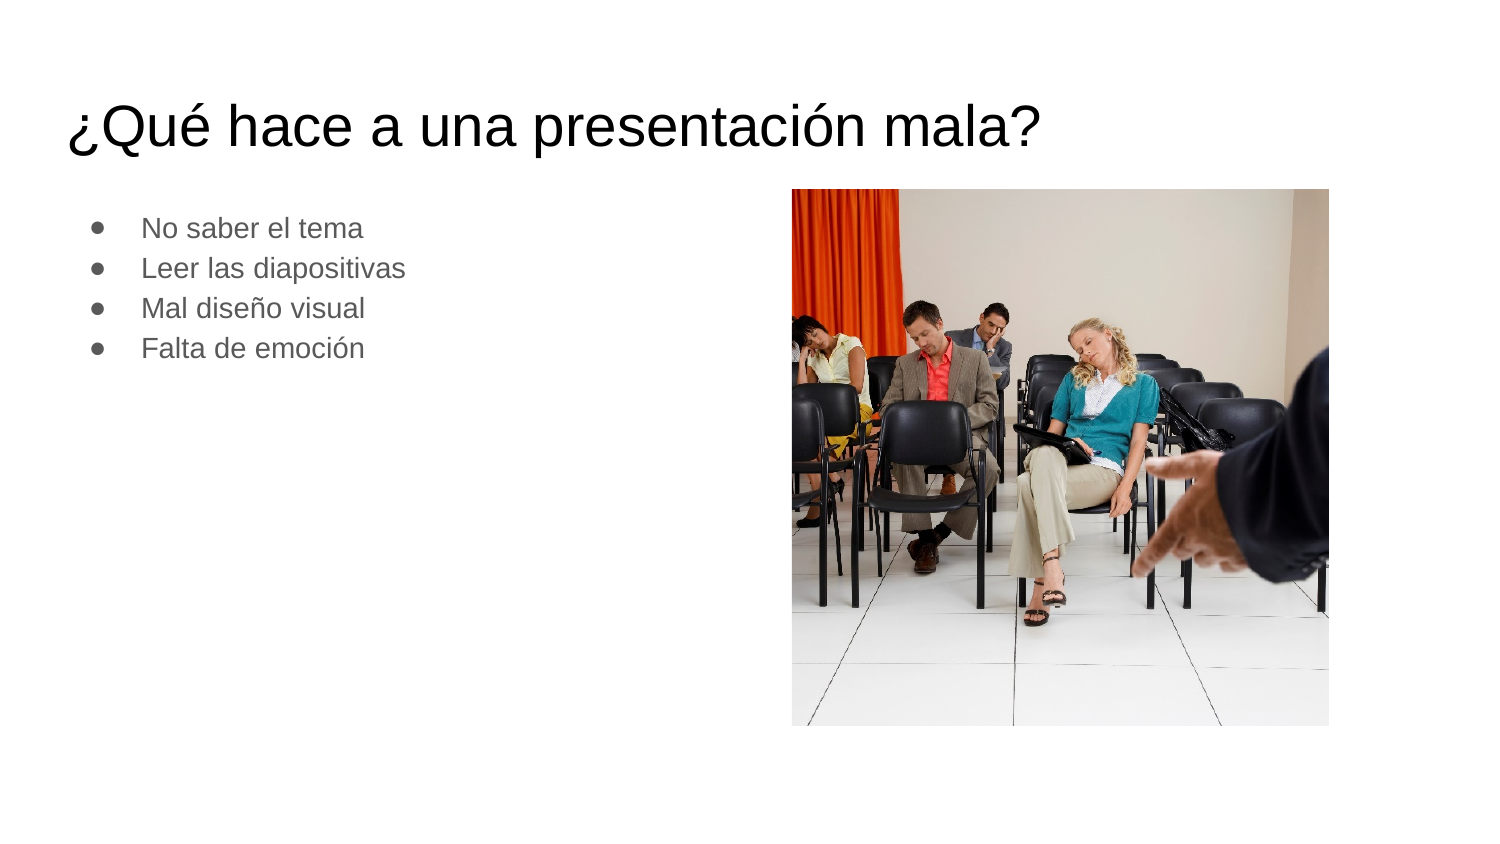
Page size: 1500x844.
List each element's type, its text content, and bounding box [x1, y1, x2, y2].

title ¿Qué hace a una presentación mala? [51, 72, 1449, 167]
picture [791, 188, 1330, 727]
list No saber el tema Leer las diapositivas Mal diseño visual Falta de emoción [51, 189, 708, 750]
